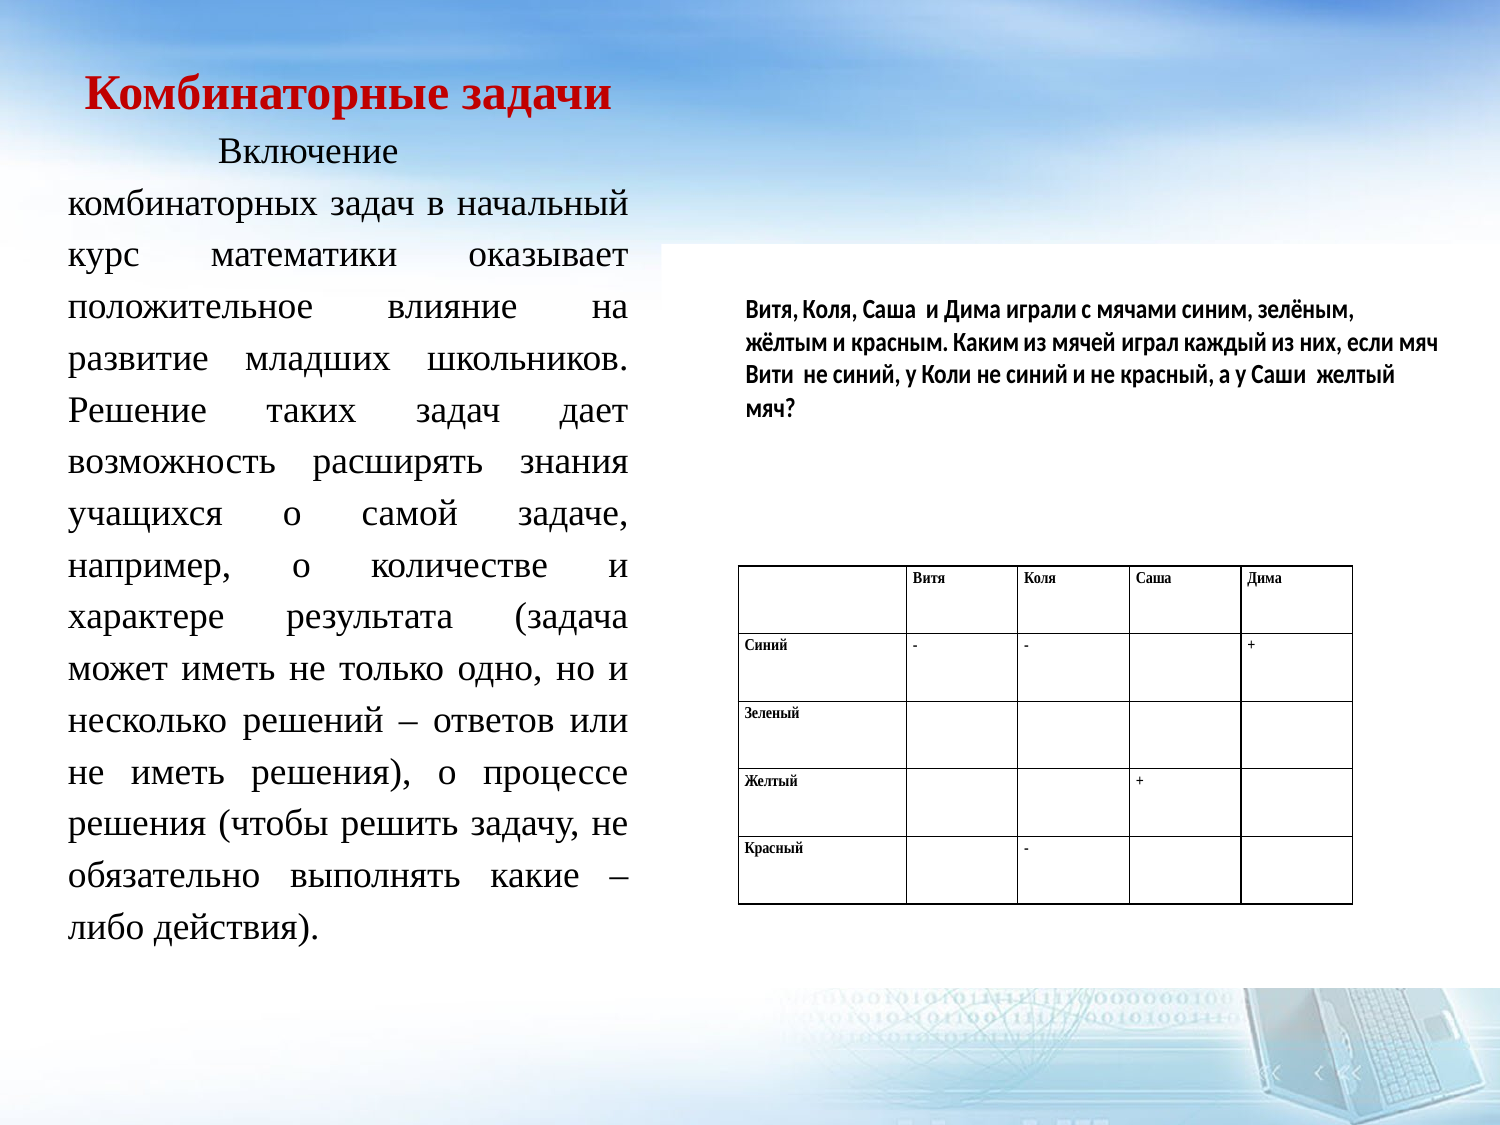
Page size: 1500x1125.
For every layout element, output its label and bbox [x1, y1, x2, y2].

picture [0, 0, 1500, 1125]
text_box [663, 245, 1500, 987]
